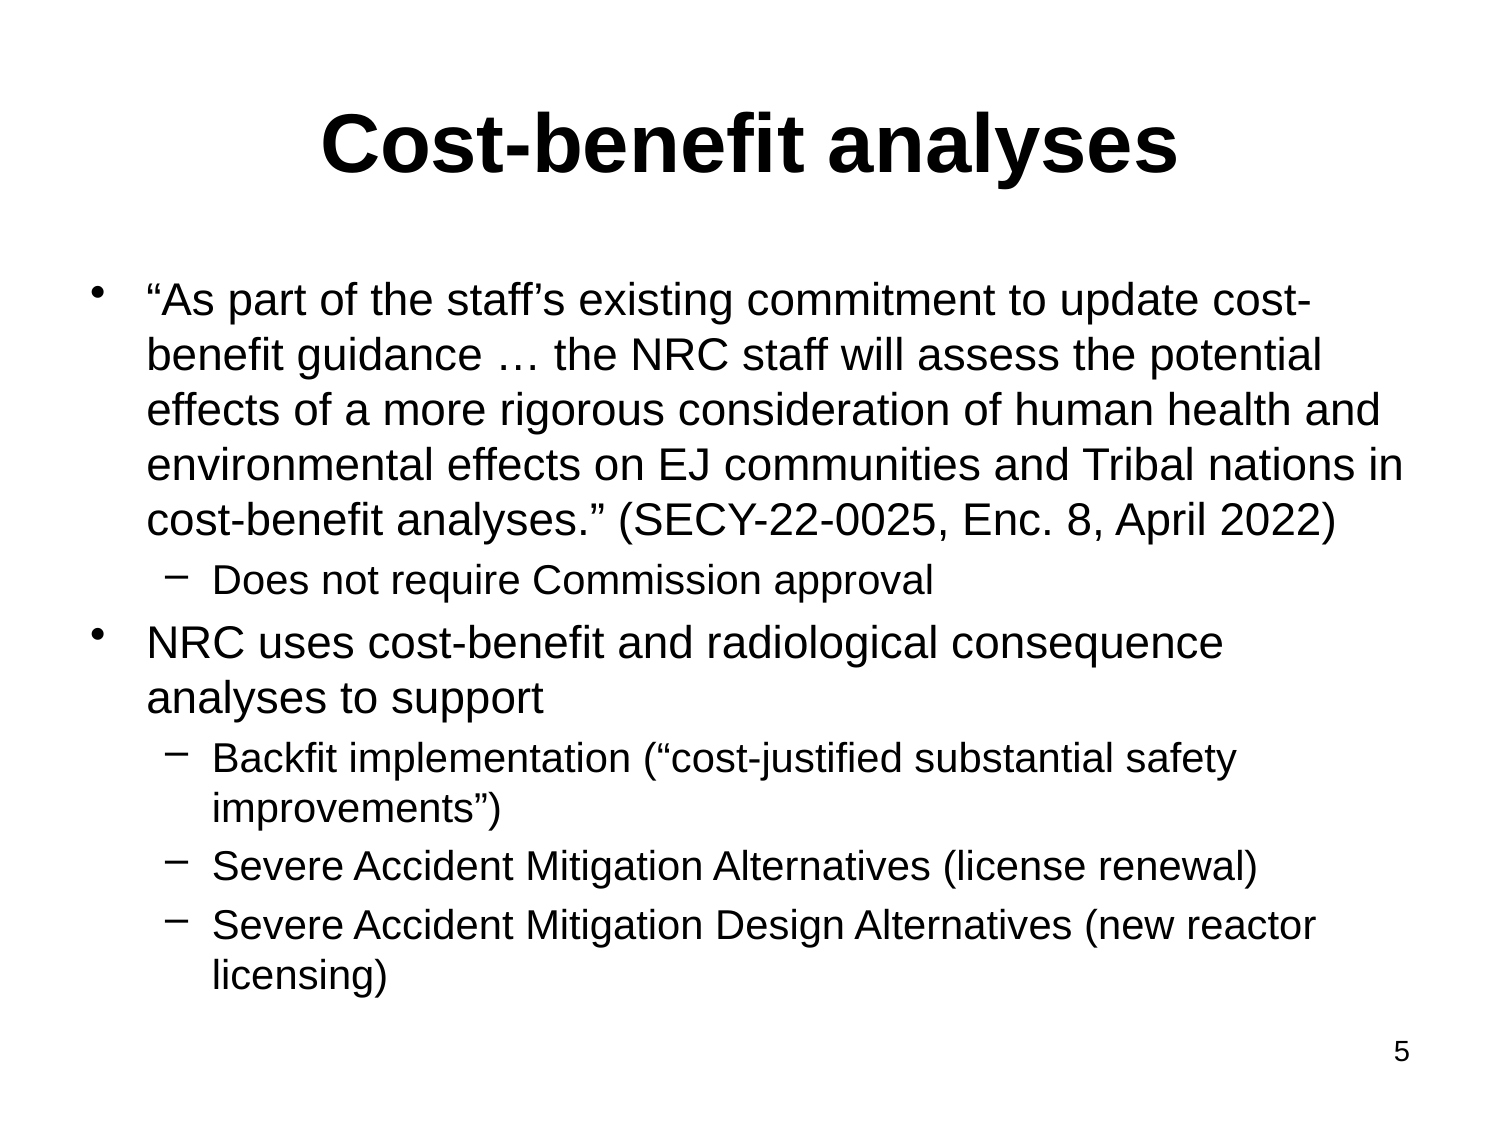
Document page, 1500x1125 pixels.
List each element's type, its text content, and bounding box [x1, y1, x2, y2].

title Cost-benefit analyses [75, 45, 1425, 233]
list “As part of the staff’s existing commitment to update cost-benefit guidance … the NRC staff will assess the potential effects of a more rigorous consideration of human health and environmental effects on EJ communities and Tribal nations in cost-benefit analyses.” (SECY-22-0025, Enc. 8, April 2022) Does not require Commission approval NRC uses cost-benefit and radiological consequence analyses to support Backfit implementation (“cost-justified substantial safety improvements”) Severe Accident Mitigation Alternatives (license renewal) Severe Accident Mitigation Design Alternatives (new reactor licensing) [75, 262, 1425, 1005]
slide_number 5 [1074, 1024, 1425, 1103]
